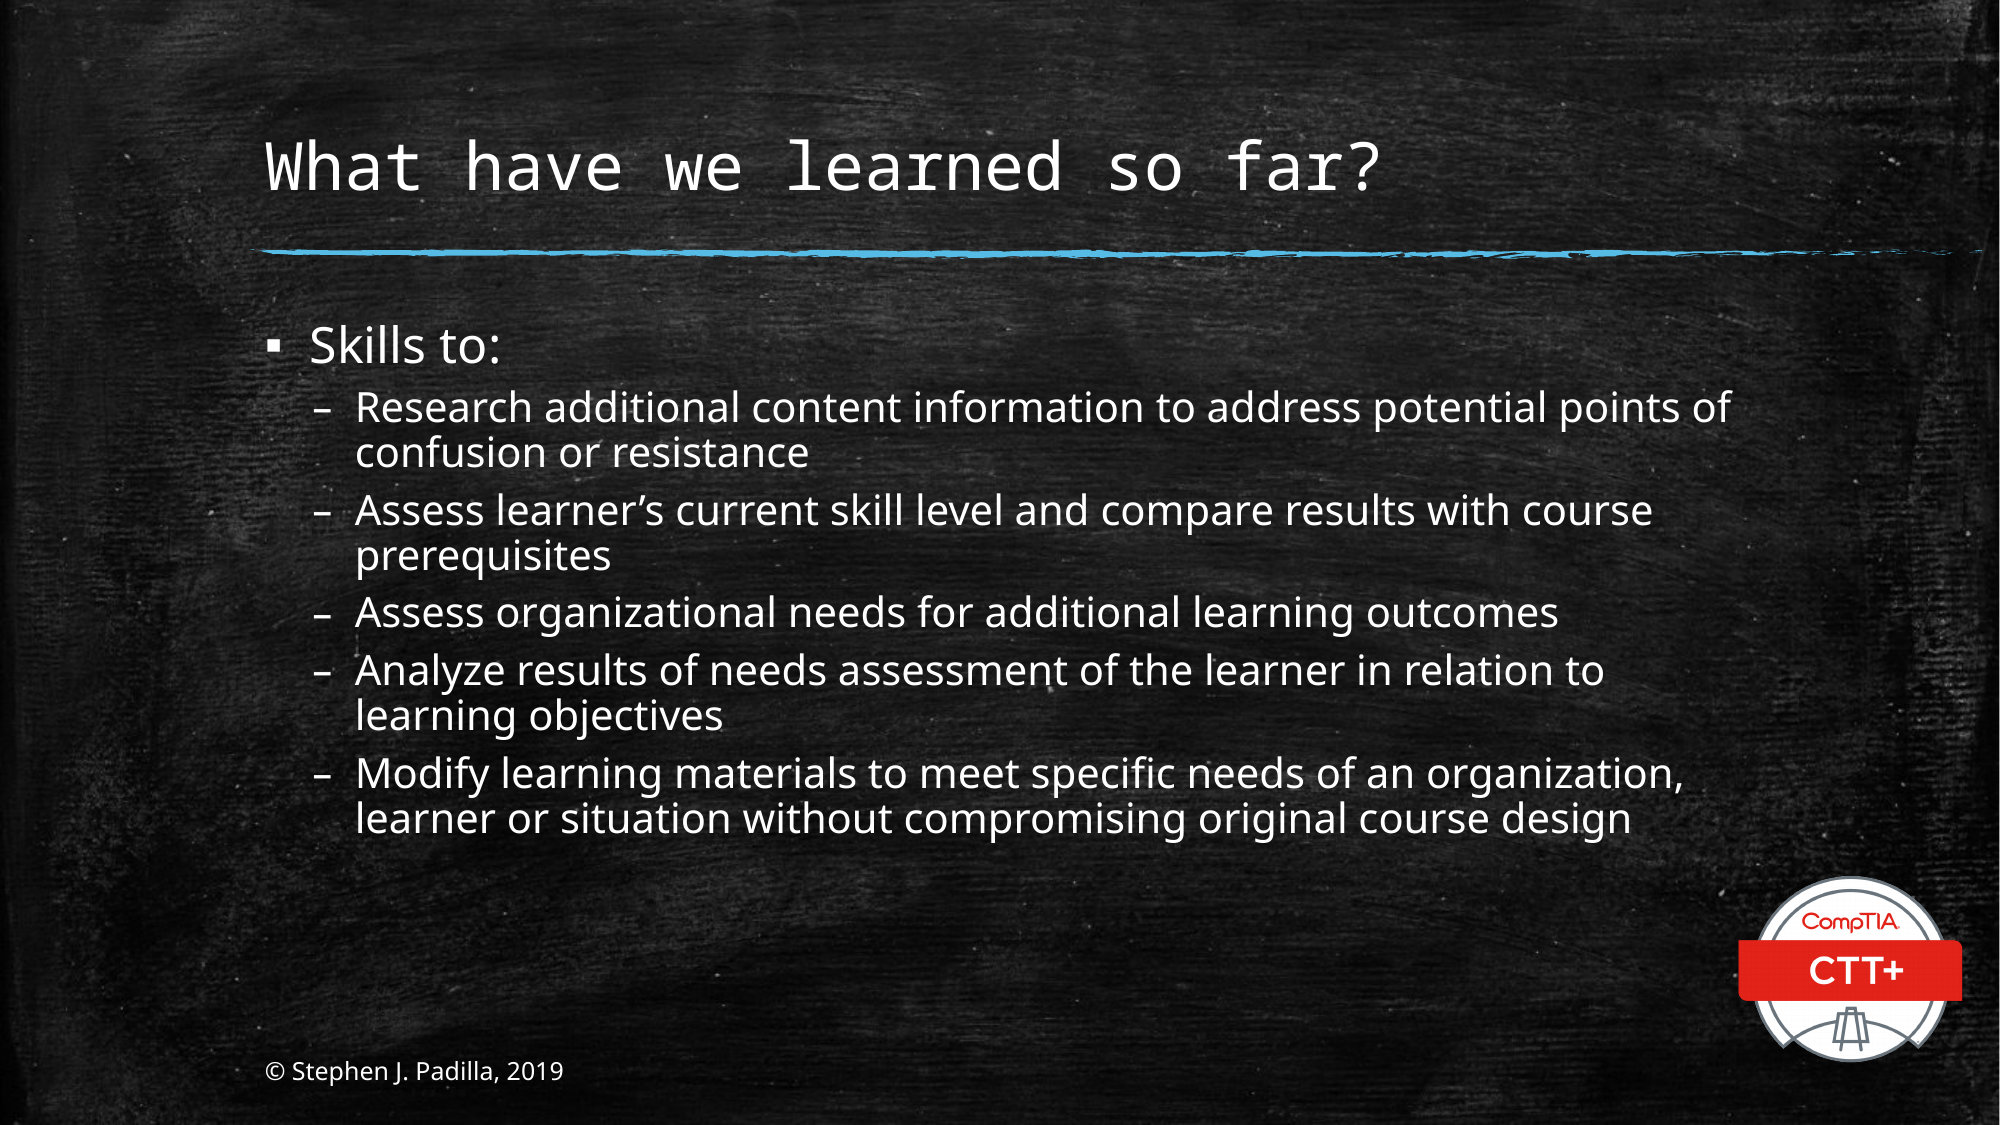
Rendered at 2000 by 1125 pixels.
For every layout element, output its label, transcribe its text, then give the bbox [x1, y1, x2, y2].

footer © Stephen J. Padilla, 2019 [249, 1050, 1288, 1096]
list Skills to: Research additional content information to address potential points of confusion or resistance Assess learner’s current skill level and compare results with course prerequisites Assess organizational needs for additional learning outcomes Analyze results of needs assessment of the learner in relation to learning objectives Modify learning materials to meet specific needs of an organization, learner or situation without compromising original course design [249, 312, 1750, 1013]
picture [1699, 824, 2000, 1125]
title What have we learned so far? [249, 45, 1750, 213]
